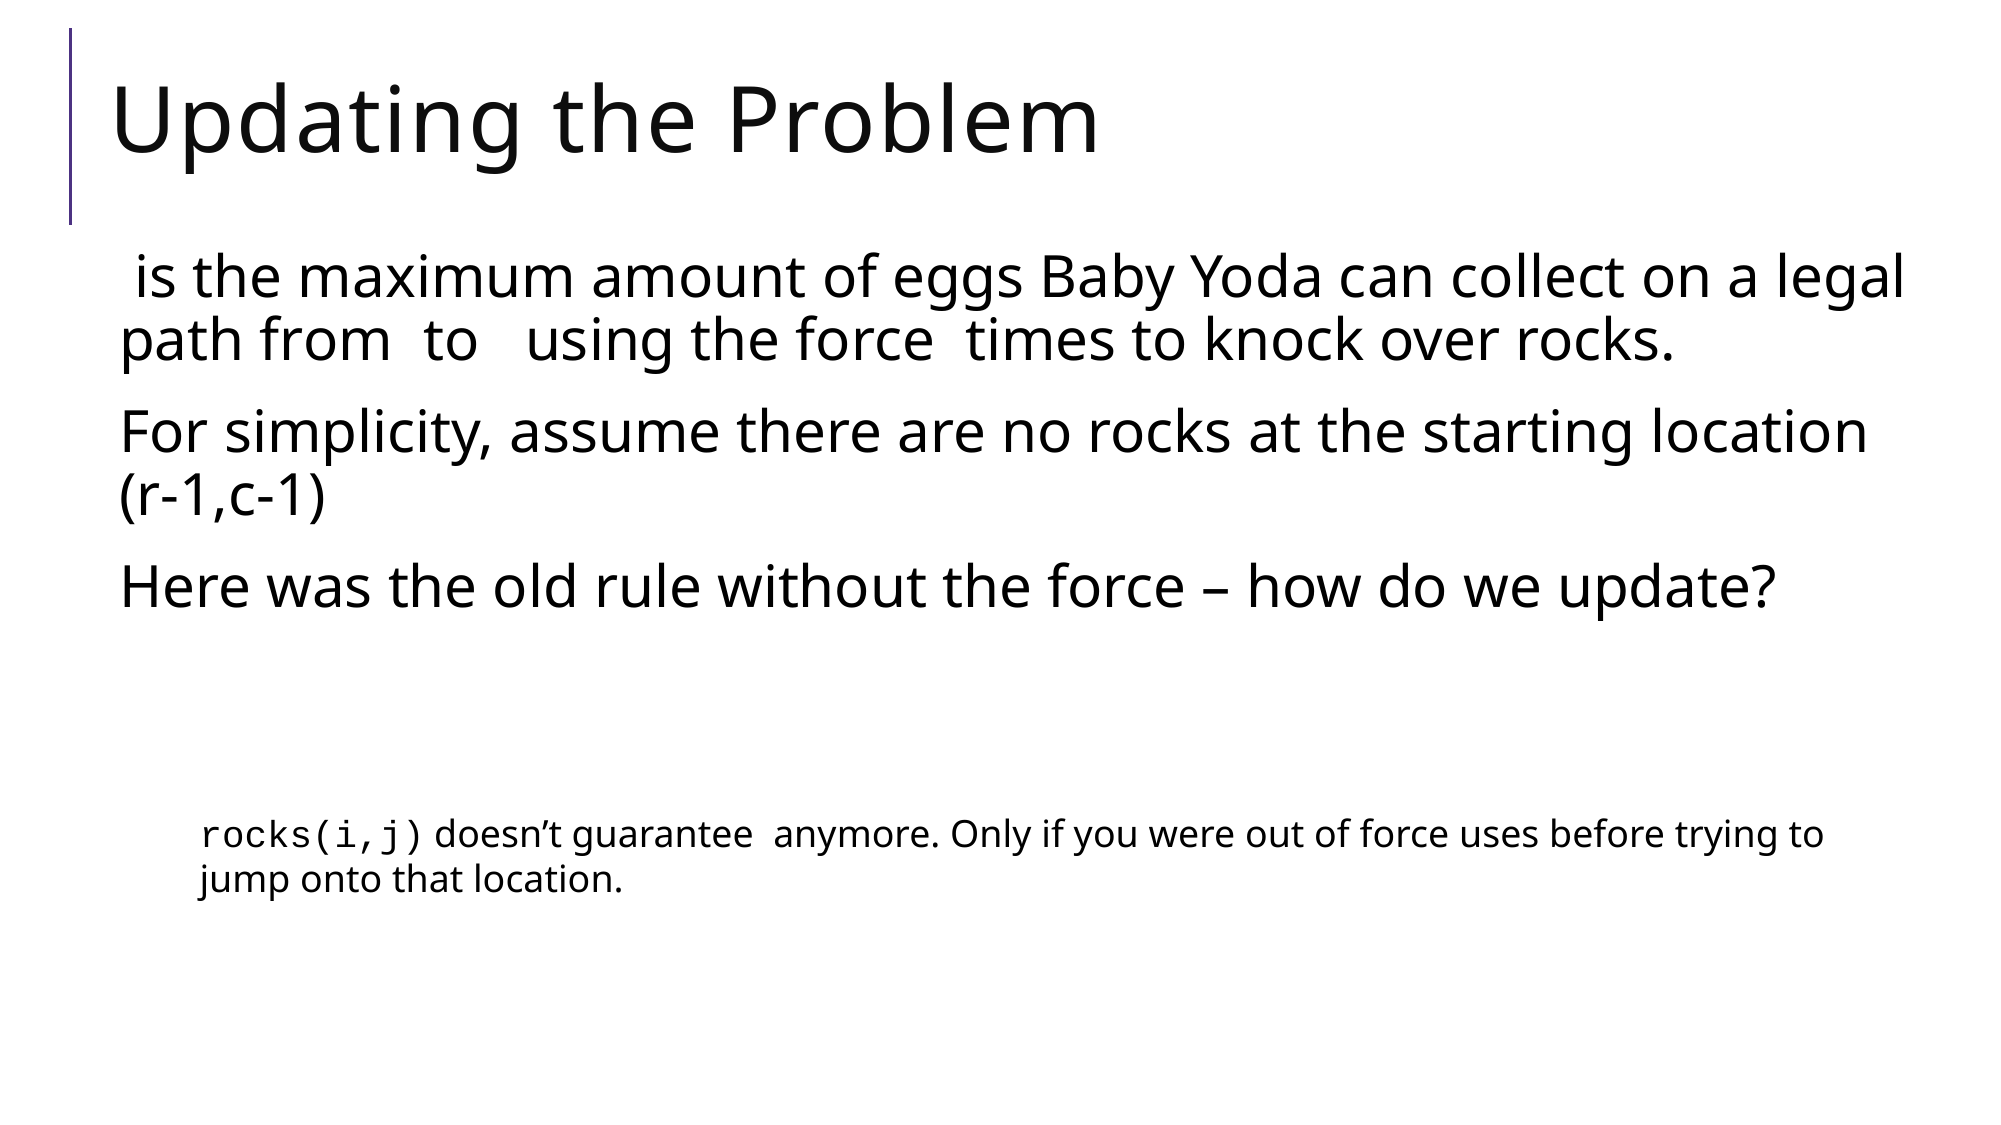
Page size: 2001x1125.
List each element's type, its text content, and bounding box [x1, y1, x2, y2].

title Updating the Problem [94, 43, 1930, 210]
